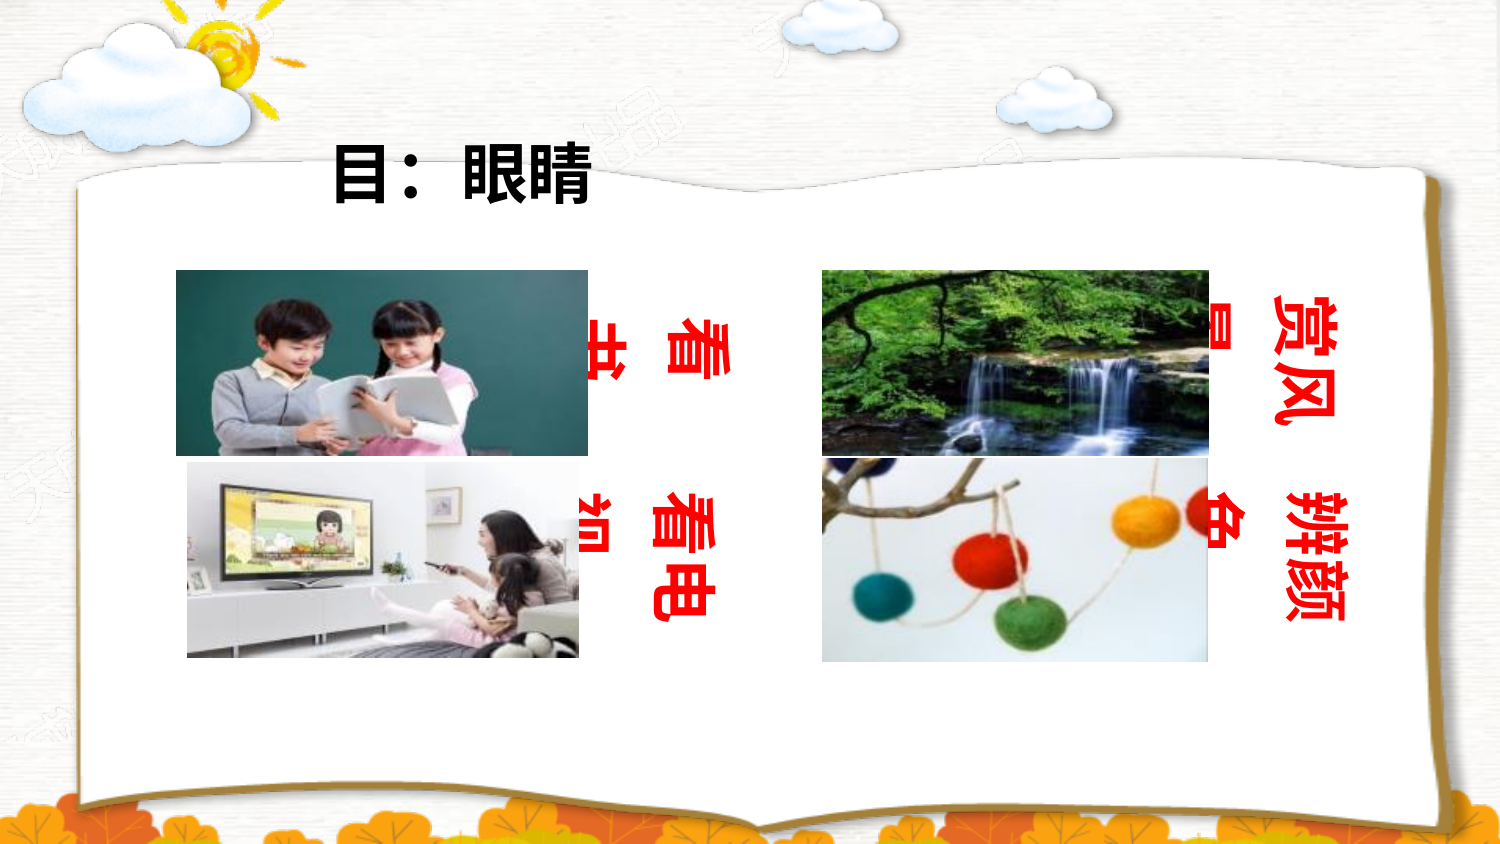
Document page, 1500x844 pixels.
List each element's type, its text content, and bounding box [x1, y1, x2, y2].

text_box 看电视 [579, 476, 758, 645]
text_box 看书 [588, 301, 773, 425]
picture [0, 0, 1500, 844]
text_box 目：眼睛 [312, 124, 680, 220]
text_box 辨颜色 [1209, 476, 1390, 645]
text_box 赏风景 [1209, 278, 1379, 448]
